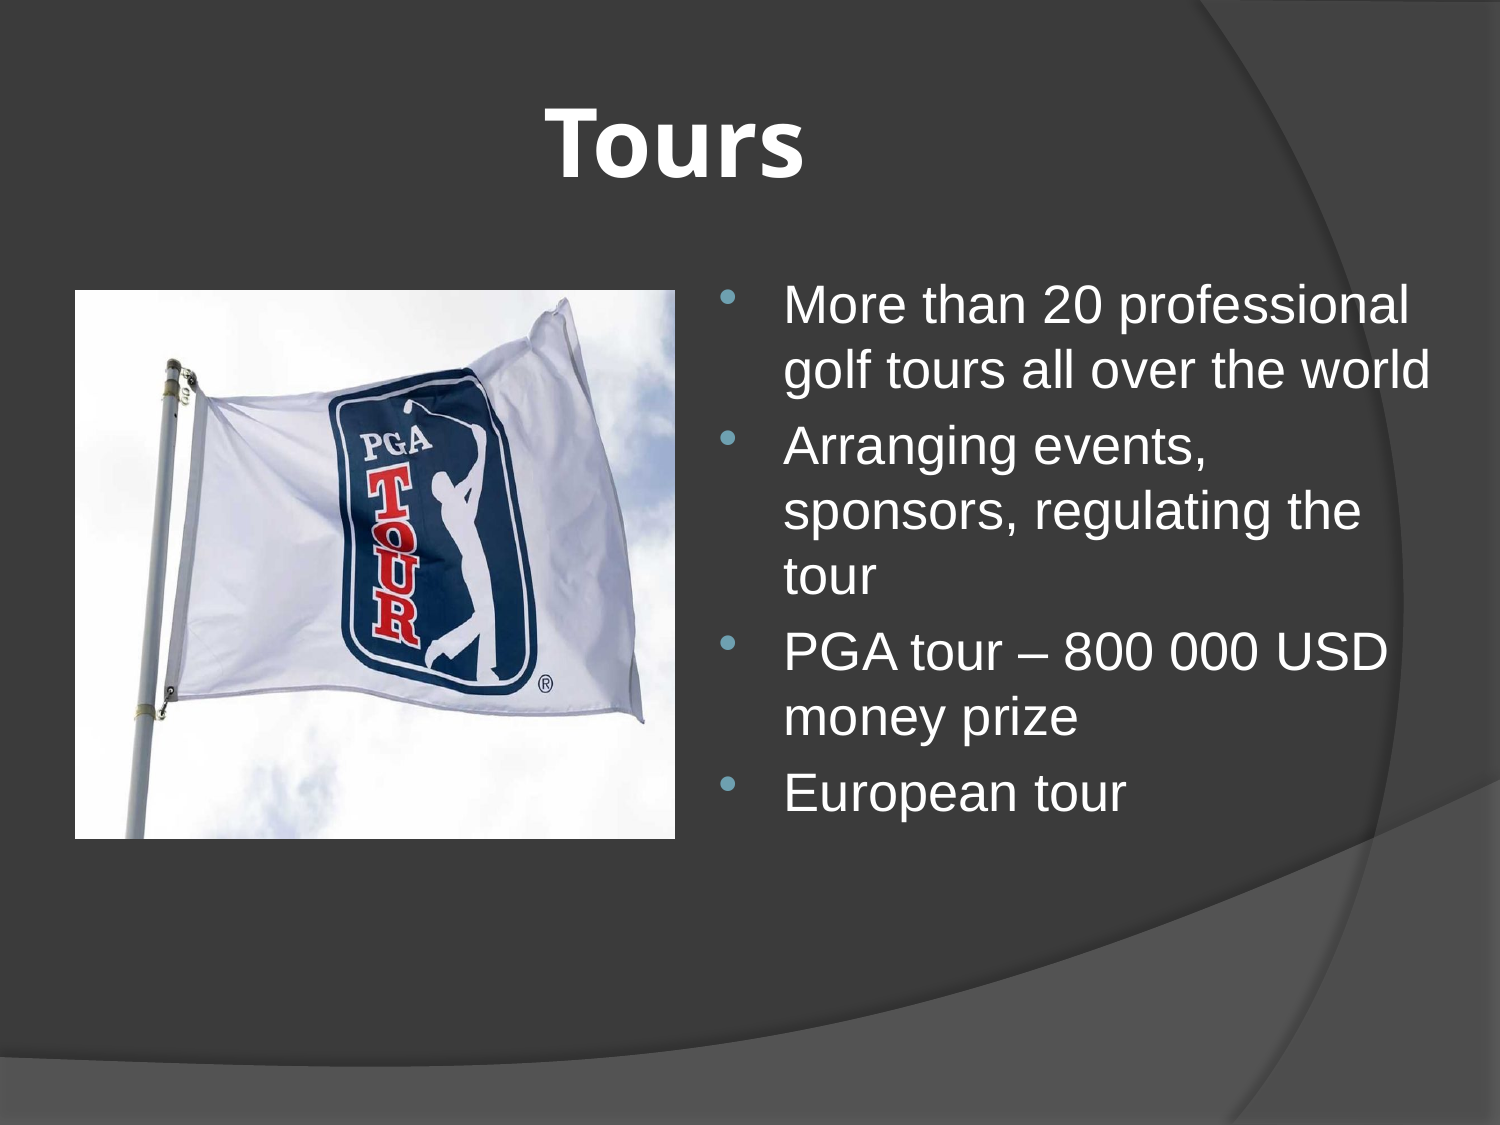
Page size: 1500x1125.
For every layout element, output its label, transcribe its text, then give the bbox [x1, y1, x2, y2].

list More than 20 professional golf tours all over the world Arranging events, sponsors, regulating the tour PGA tour – 800 000 USD money prize European tour [699, 262, 1459, 1005]
title Tours [75, 45, 1300, 233]
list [74, 290, 676, 839]
